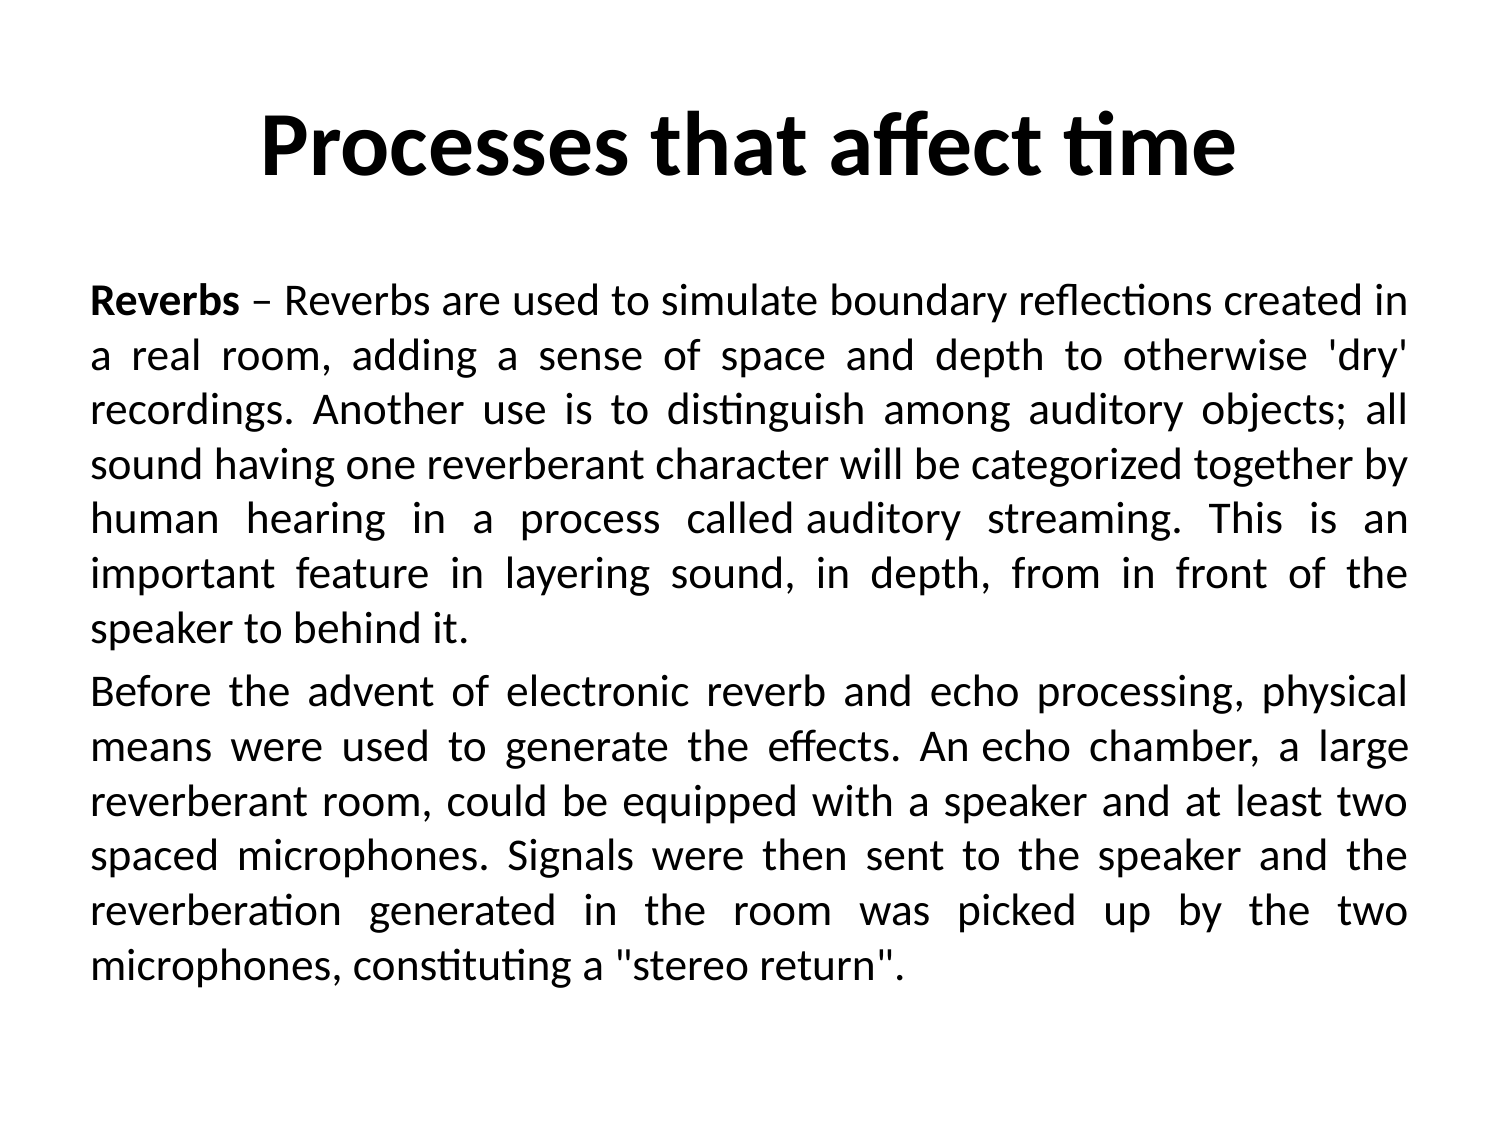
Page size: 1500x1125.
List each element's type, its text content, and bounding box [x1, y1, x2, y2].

title Processes that affect time [75, 45, 1425, 233]
list Reverbs – Reverbs are used to simulate boundary reflections created in a real room, adding a sense of space and depth to otherwise 'dry' recordings. Another use is to distinguish among auditory objects; all sound having one reverberant character will be categorized together by human hearing in a process called auditory streaming. This is an important feature in layering sound, in depth, from in front of the speaker to behind it. Before the advent of electronic reverb and echo processing, physical means were used to generate the effects. An echo chamber, a large reverberant room, could be equipped with a speaker and at least two spaced microphones. Signals were then sent to the speaker and the reverberation generated in the room was picked up by the two microphones, constituting a "stereo return". [75, 262, 1425, 1005]
